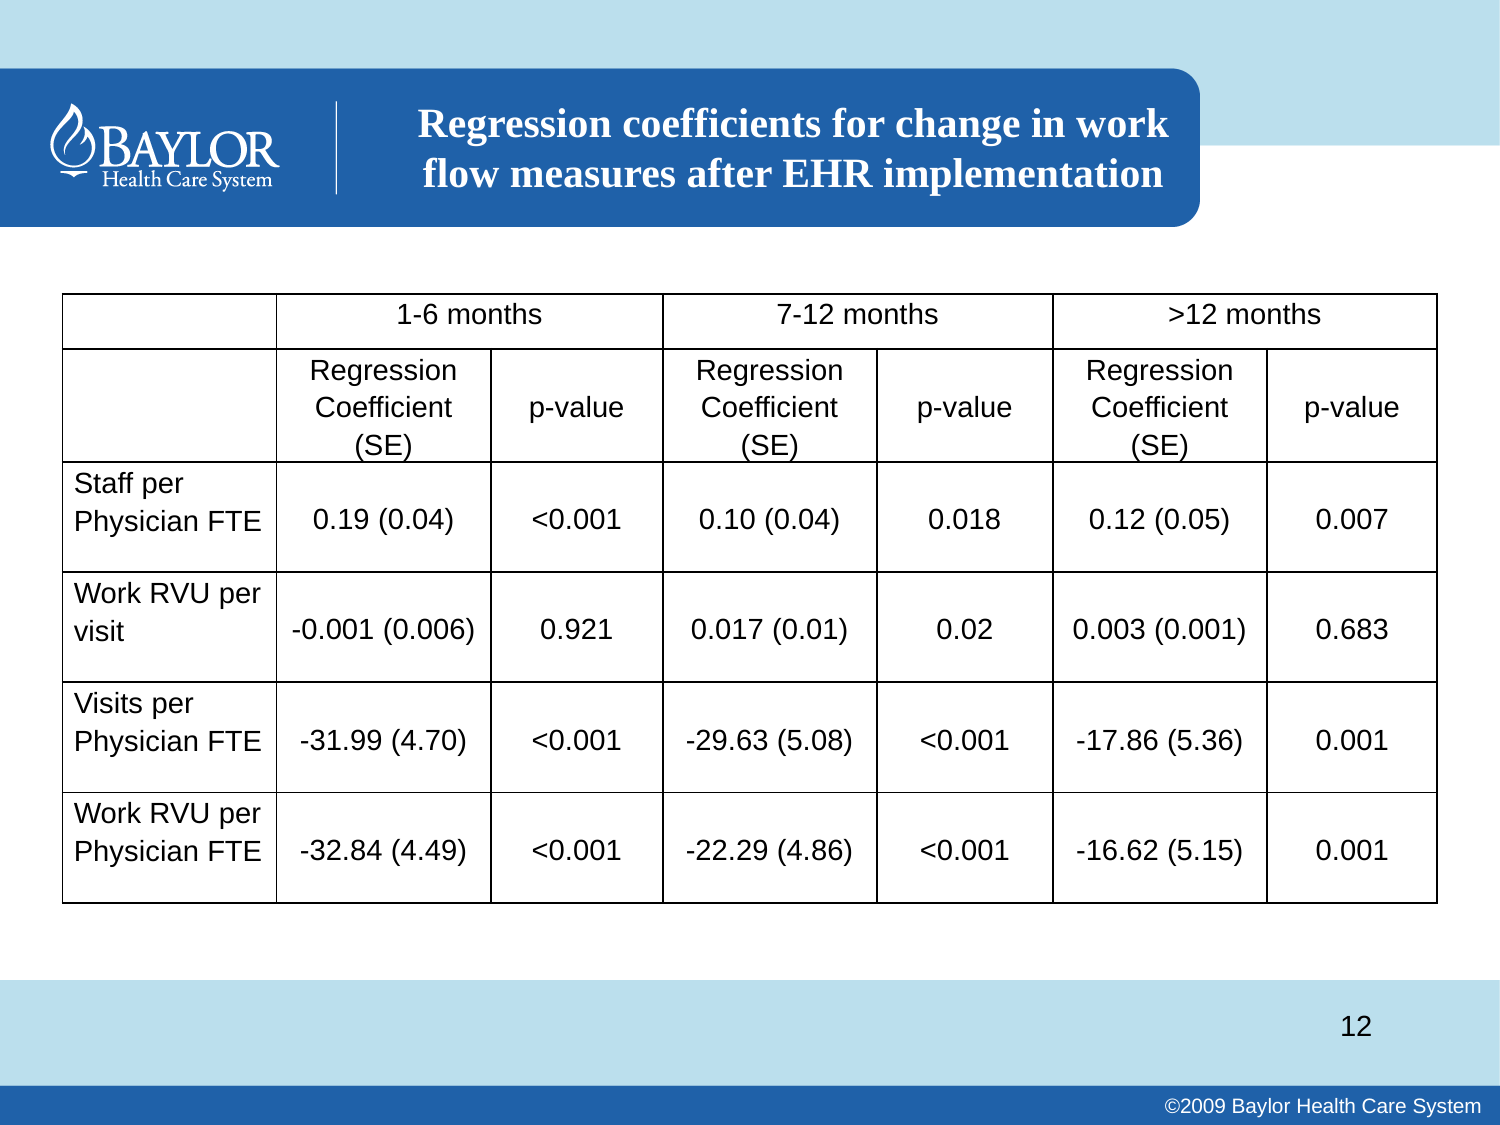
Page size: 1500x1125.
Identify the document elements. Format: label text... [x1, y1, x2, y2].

table_cell 0.003 (0.001) [1054, 573, 1266, 681]
table_cell Visits per Physician FTE [63, 683, 276, 792]
table_cell -16.62 (5.15) [1054, 793, 1266, 902]
table_cell <0.001 [492, 463, 662, 571]
table_cell Work RVU per visit [63, 573, 276, 681]
table_cell Work RVU per Physician FTE [63, 793, 276, 902]
table_cell 0.001 [1268, 793, 1436, 902]
table_cell Staff per Physician FTE [63, 463, 276, 571]
table_cell [63, 350, 276, 461]
table_cell p-value [878, 350, 1052, 461]
table_cell <0.001 [492, 683, 662, 792]
table_header 7-12 months [664, 295, 1052, 348]
table_cell 0.19 (0.04) [277, 463, 490, 571]
picture [0, 0, 1500, 1125]
table_cell Regression Coefficient (SE) [277, 350, 490, 461]
table_cell 0.017 (0.01) [664, 573, 876, 681]
table_cell Regression Coefficient (SE) [1054, 350, 1266, 461]
table_cell -32.84 (4.49) [277, 793, 490, 902]
title Regression coefficients for change in work flow measures after EHR implementation [387, 92, 1200, 250]
table_cell p-value [1268, 350, 1436, 461]
table_cell 0.02 [878, 573, 1052, 681]
table_cell -22.29 (4.86) [664, 793, 876, 902]
table_header >12 months [1054, 295, 1436, 348]
table_cell <0.001 [878, 683, 1052, 792]
table_cell 0.683 [1268, 573, 1436, 681]
table_cell -29.63 (5.08) [664, 683, 876, 792]
table_cell 0.10 (0.04) [664, 463, 876, 571]
table_header 1-6 months [277, 295, 662, 348]
slide_number 12 [1074, 999, 1388, 1076]
table_cell <0.001 [878, 793, 1052, 902]
table_cell -17.86 (5.36) [1054, 683, 1266, 792]
table_cell 0.921 [492, 573, 662, 681]
table_cell -0.001 (0.006) [277, 573, 490, 681]
table_cell Regression Coefficient (SE) [664, 350, 876, 461]
table_cell -31.99 (4.70) [277, 683, 490, 792]
table_cell 0.12 (0.05) [1054, 463, 1266, 571]
table_cell 0.001 [1268, 683, 1436, 792]
table_cell 0.007 [1268, 463, 1436, 571]
table_cell p-value [492, 350, 662, 461]
table_cell 0.018 [878, 463, 1052, 571]
table_cell <0.001 [492, 793, 662, 902]
table_header [63, 295, 276, 348]
